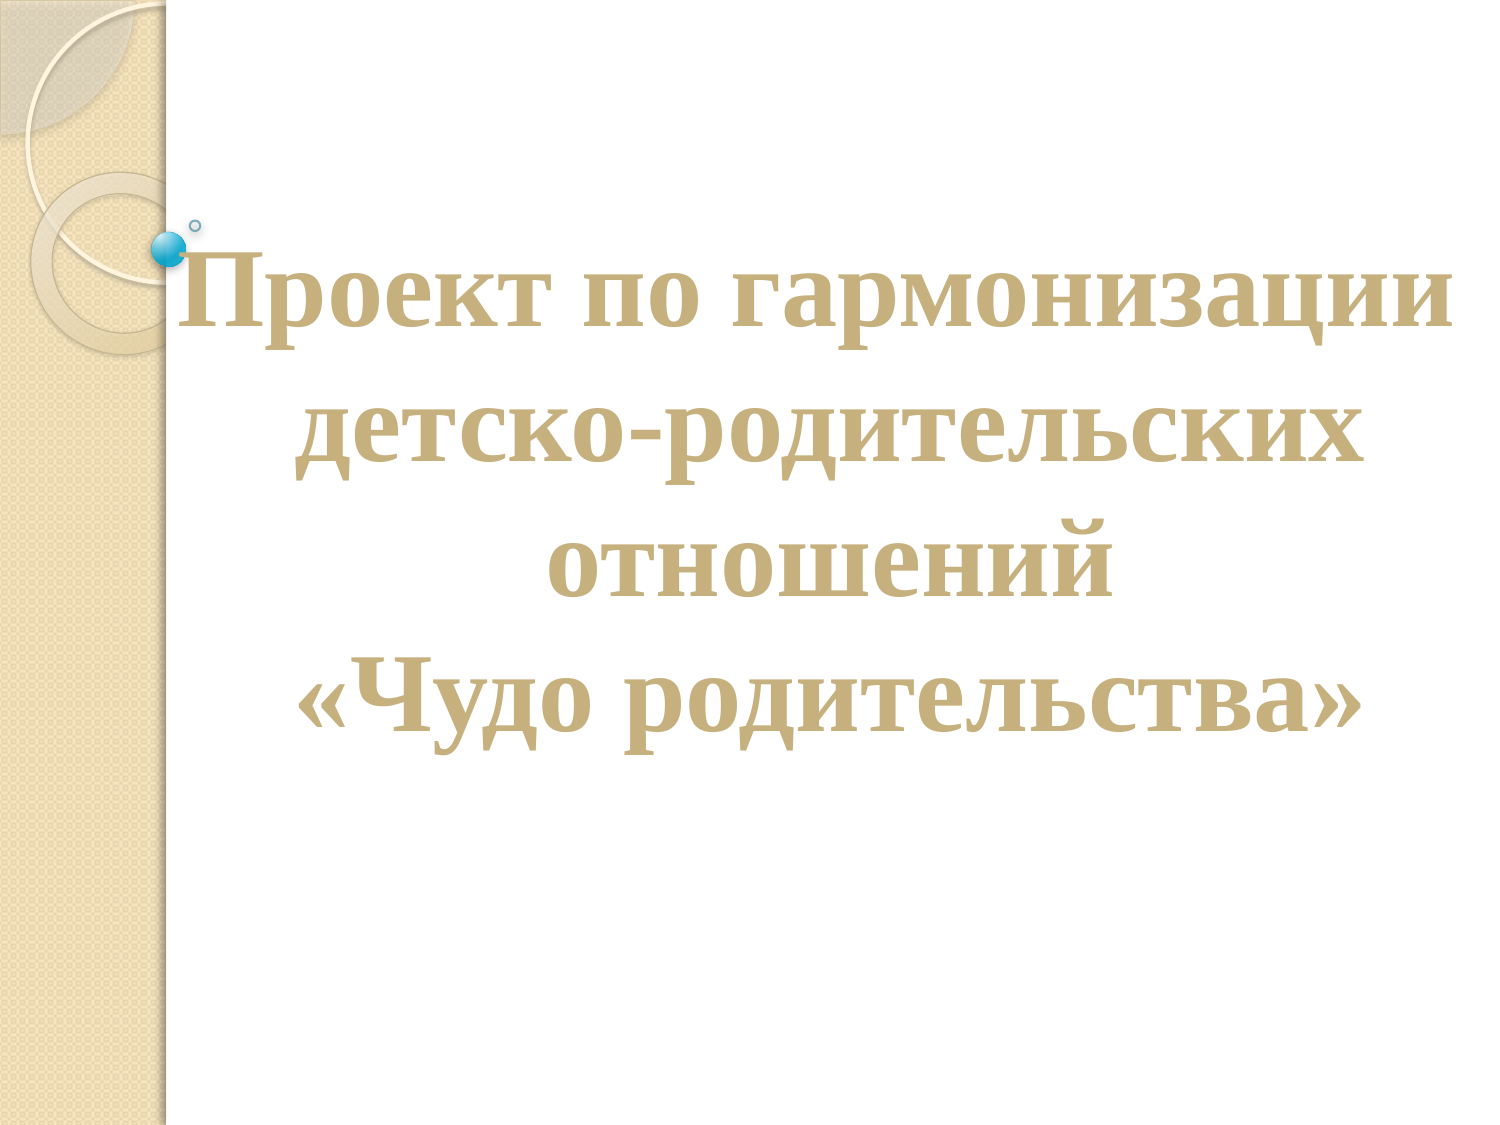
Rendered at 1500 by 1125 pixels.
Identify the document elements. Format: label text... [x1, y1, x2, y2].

text_box Проект по гармонизации детско-родительских отношений «Чудо родительства» [161, 206, 1499, 762]
